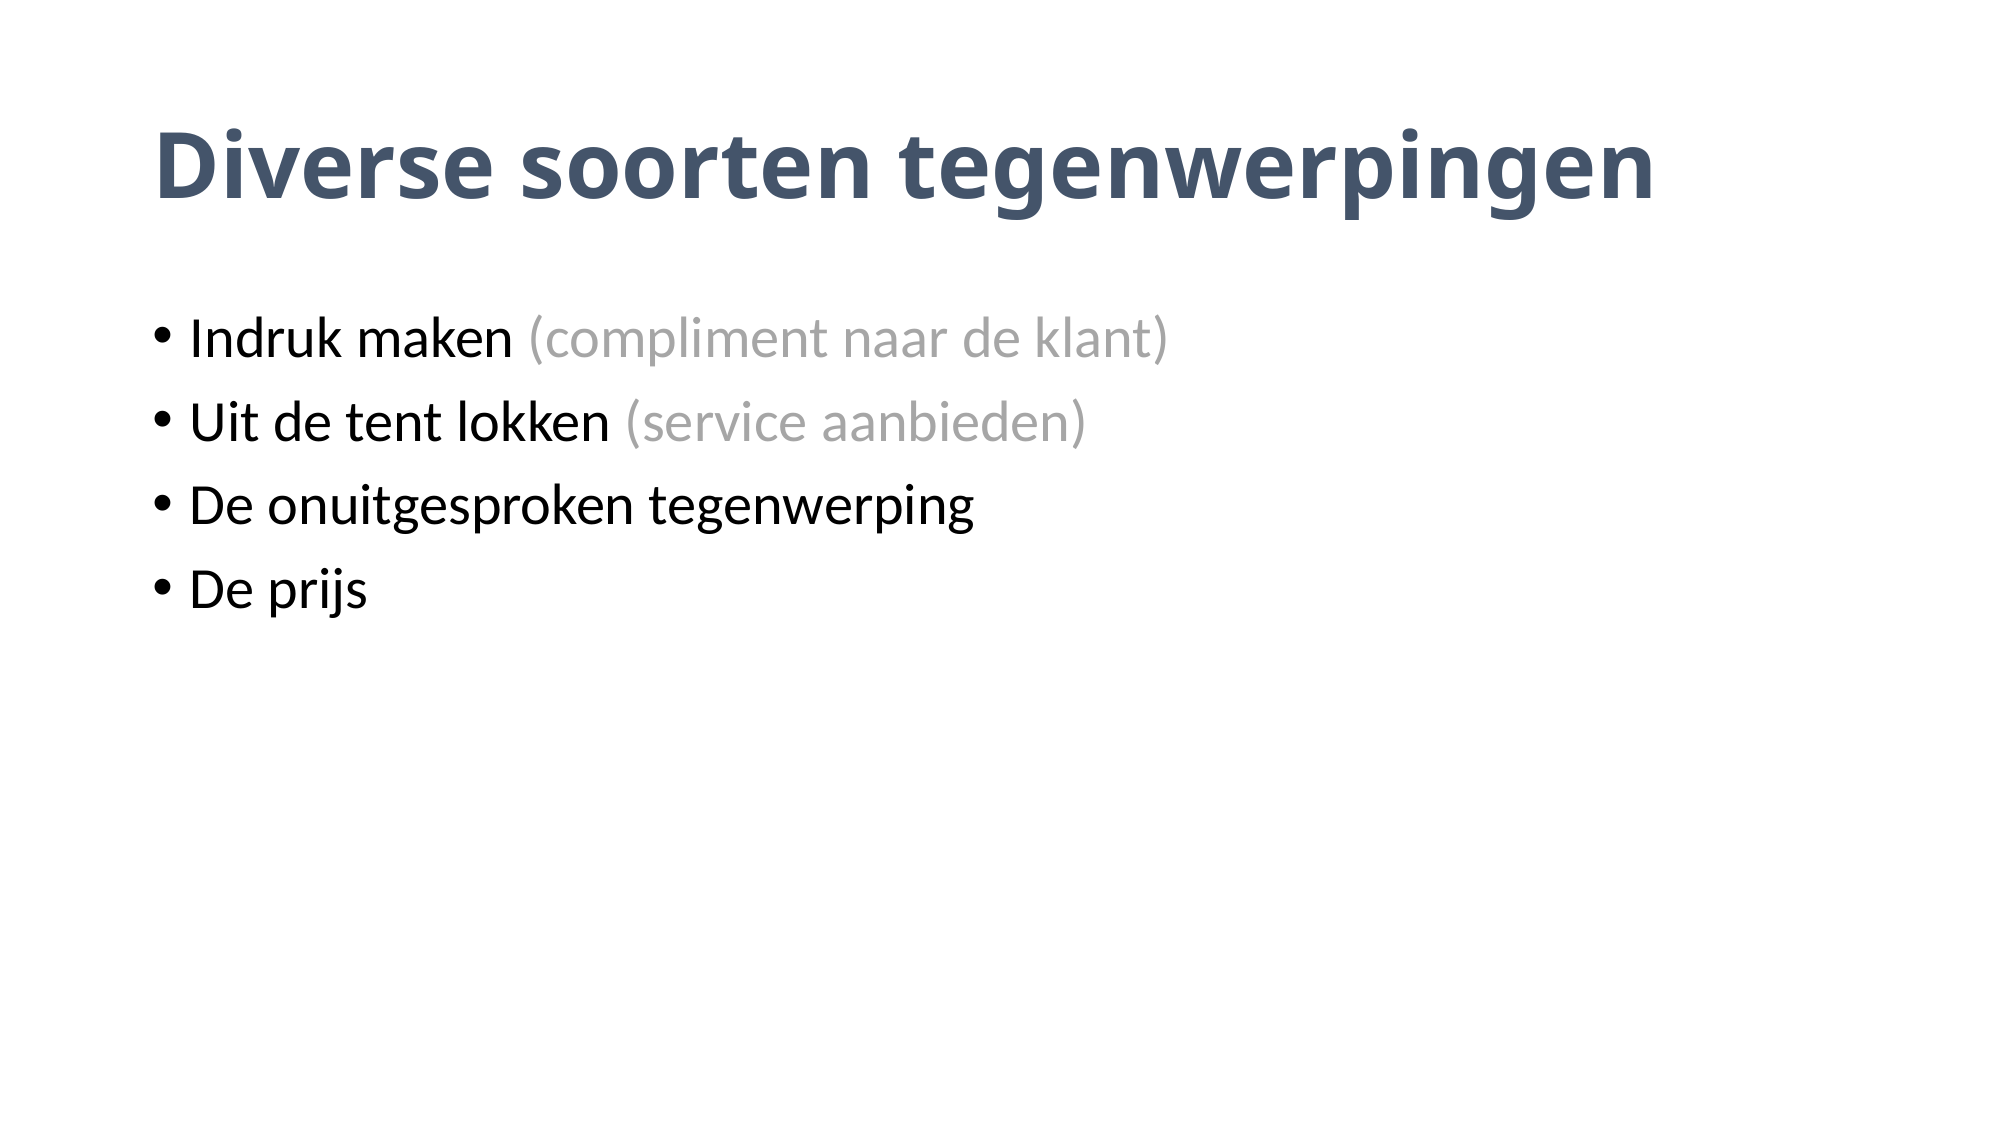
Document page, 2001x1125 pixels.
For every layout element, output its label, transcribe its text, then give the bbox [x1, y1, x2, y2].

list Indruk maken (compliment naar de klant) Uit de tent lokken (service aanbieden) De onuitgesproken tegenwerping De prijs [137, 299, 1863, 1014]
title Diverse soorten tegenwerpingen [137, 59, 1863, 278]
